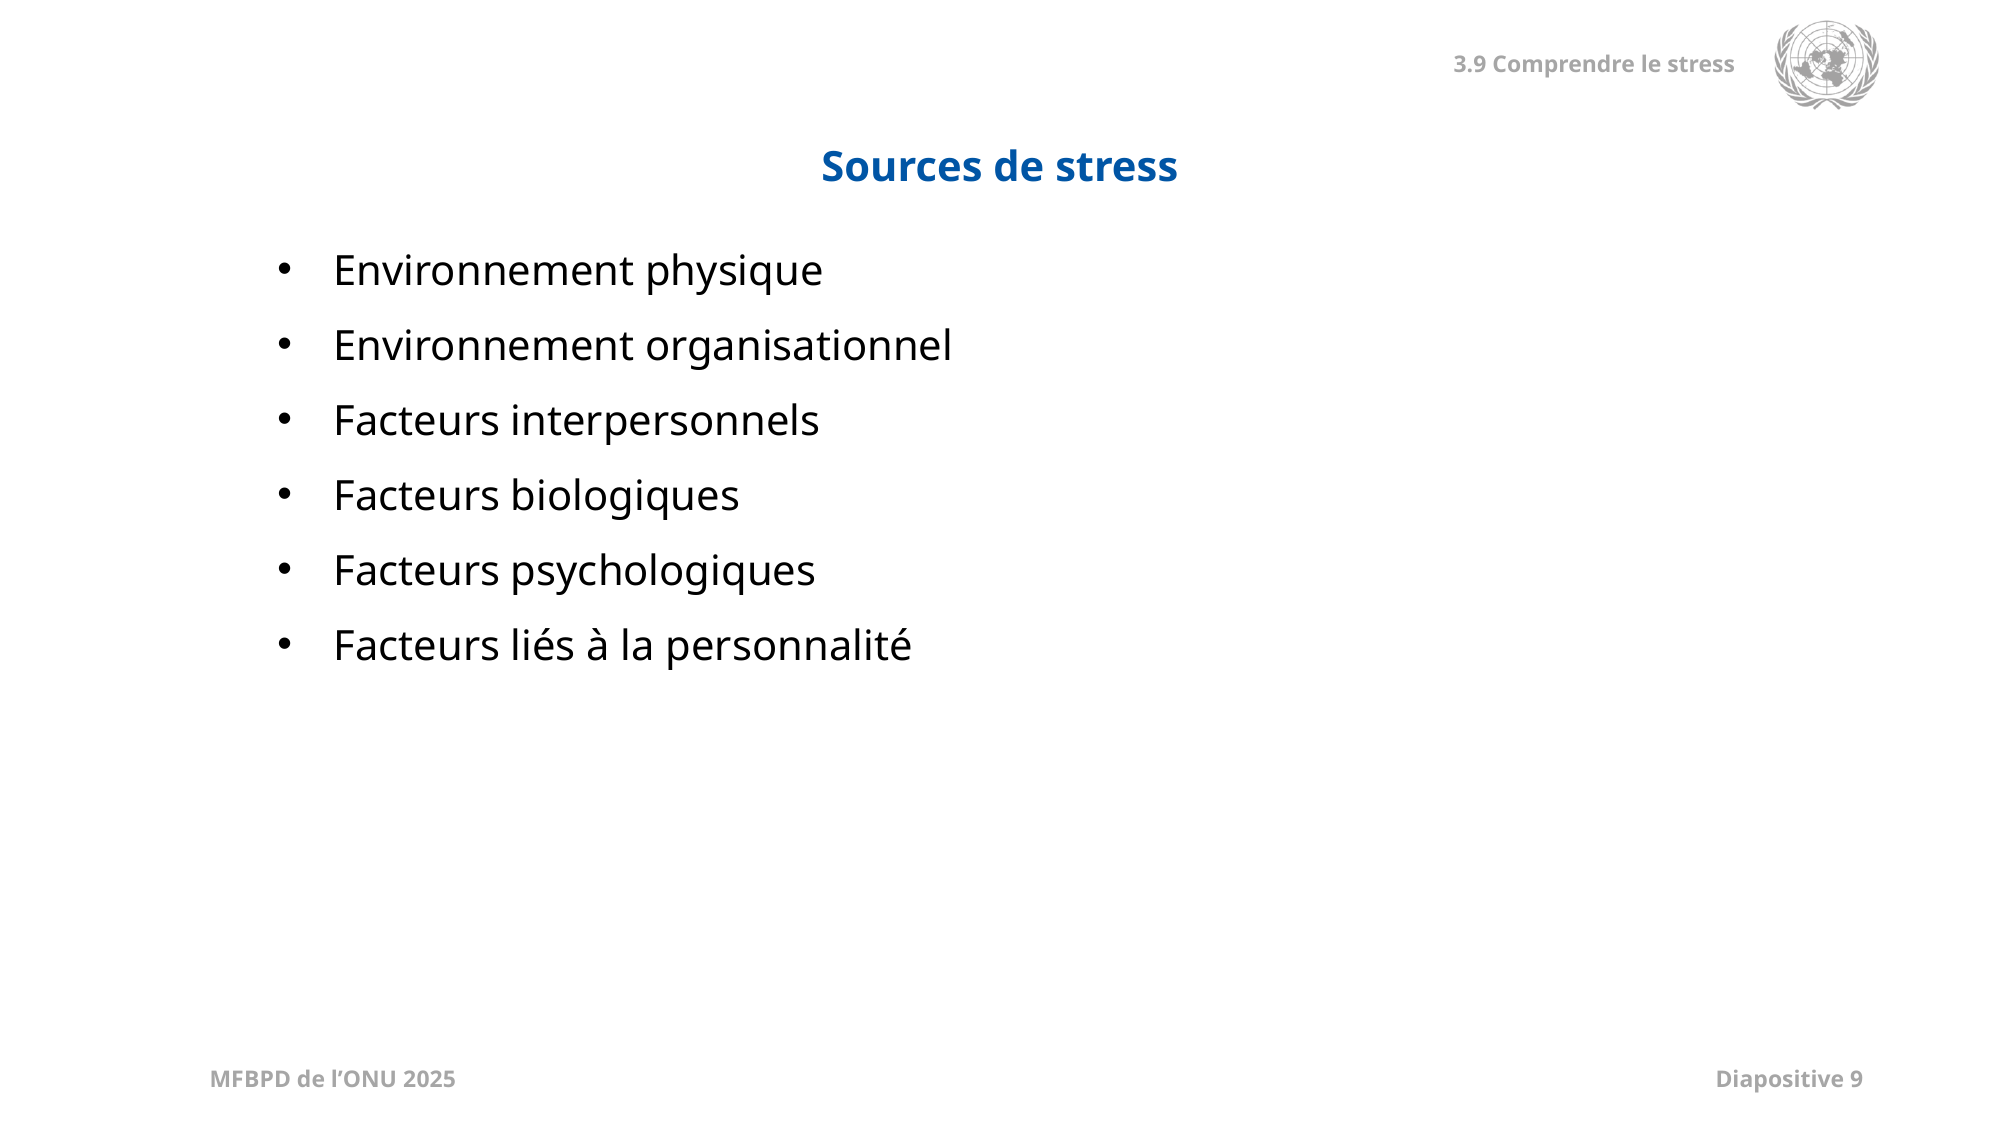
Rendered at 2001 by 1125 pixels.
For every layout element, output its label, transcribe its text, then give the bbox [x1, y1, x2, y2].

text_box Environnement physique Environnement organisationnel Facteurs interpersonnels Facteurs biologiques Facteurs psychologiques Facteurs liés à la personnalité [262, 235, 1739, 677]
text_box Sources de stress [204, 132, 1796, 198]
